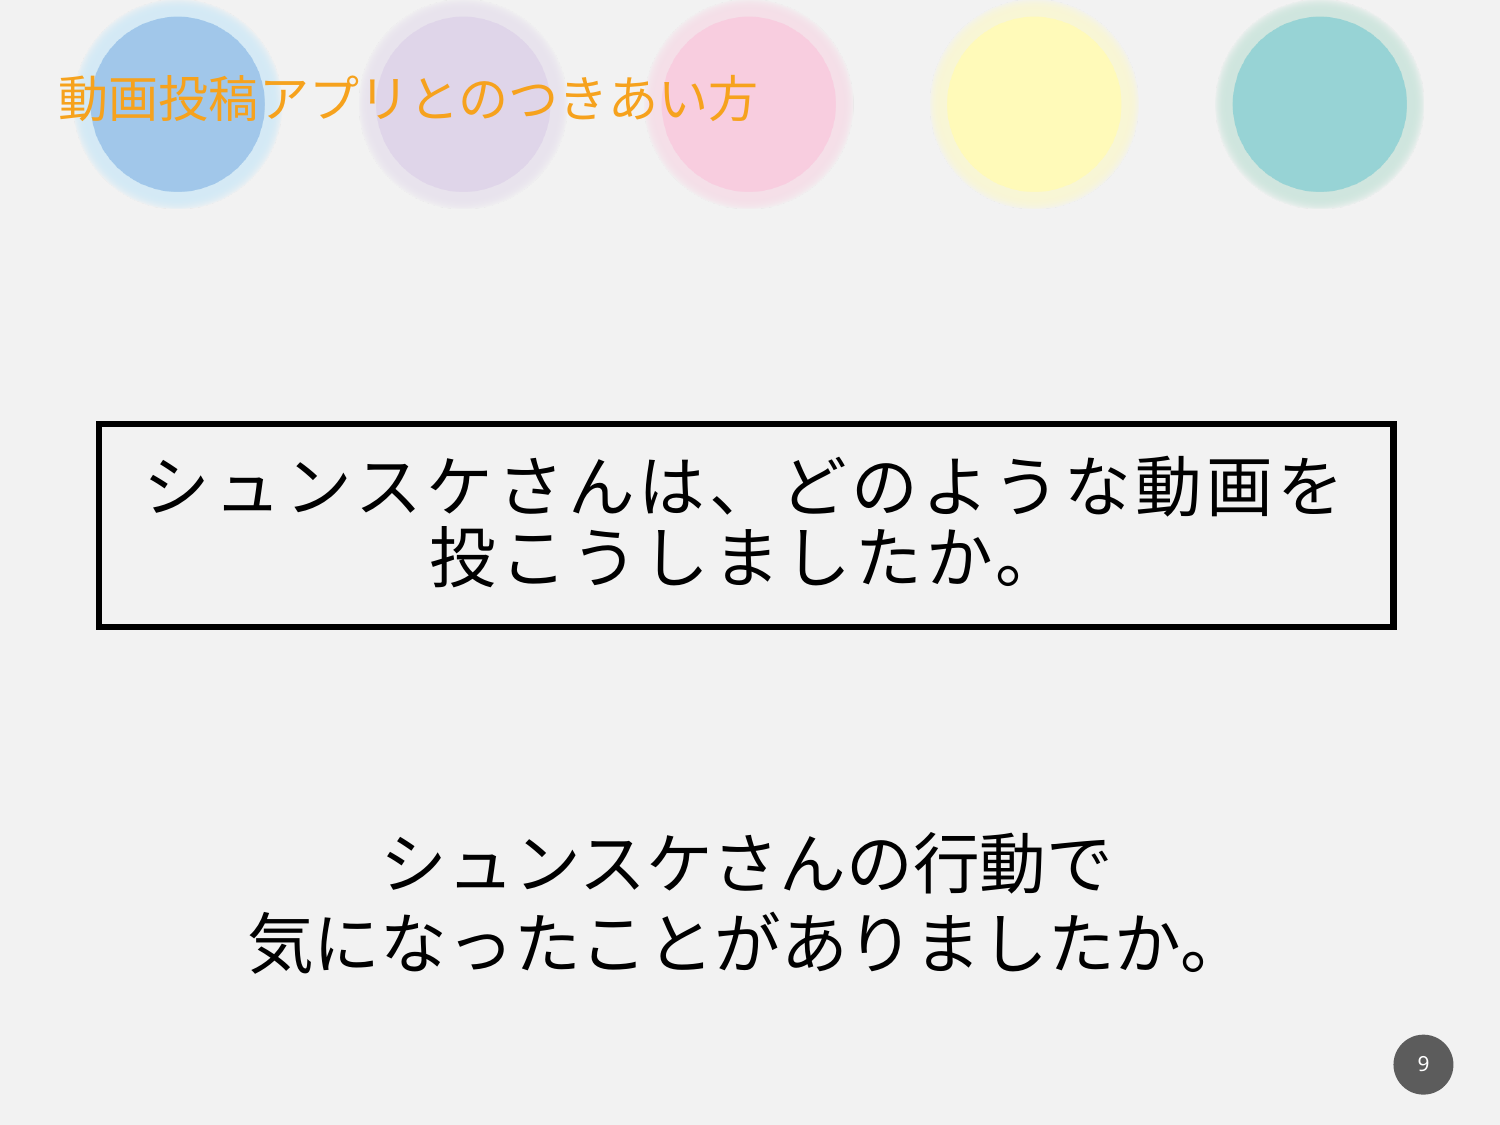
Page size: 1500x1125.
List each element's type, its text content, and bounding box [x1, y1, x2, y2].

text_box シュンスケさんの行動で 気になったことがありましたか。 [232, 814, 1263, 990]
title シュンスケさんは、どのような動画を 投こうしましたか。 [96, 422, 1396, 629]
picture [73, 0, 1424, 209]
slide_number 9 [1393, 1034, 1454, 1095]
